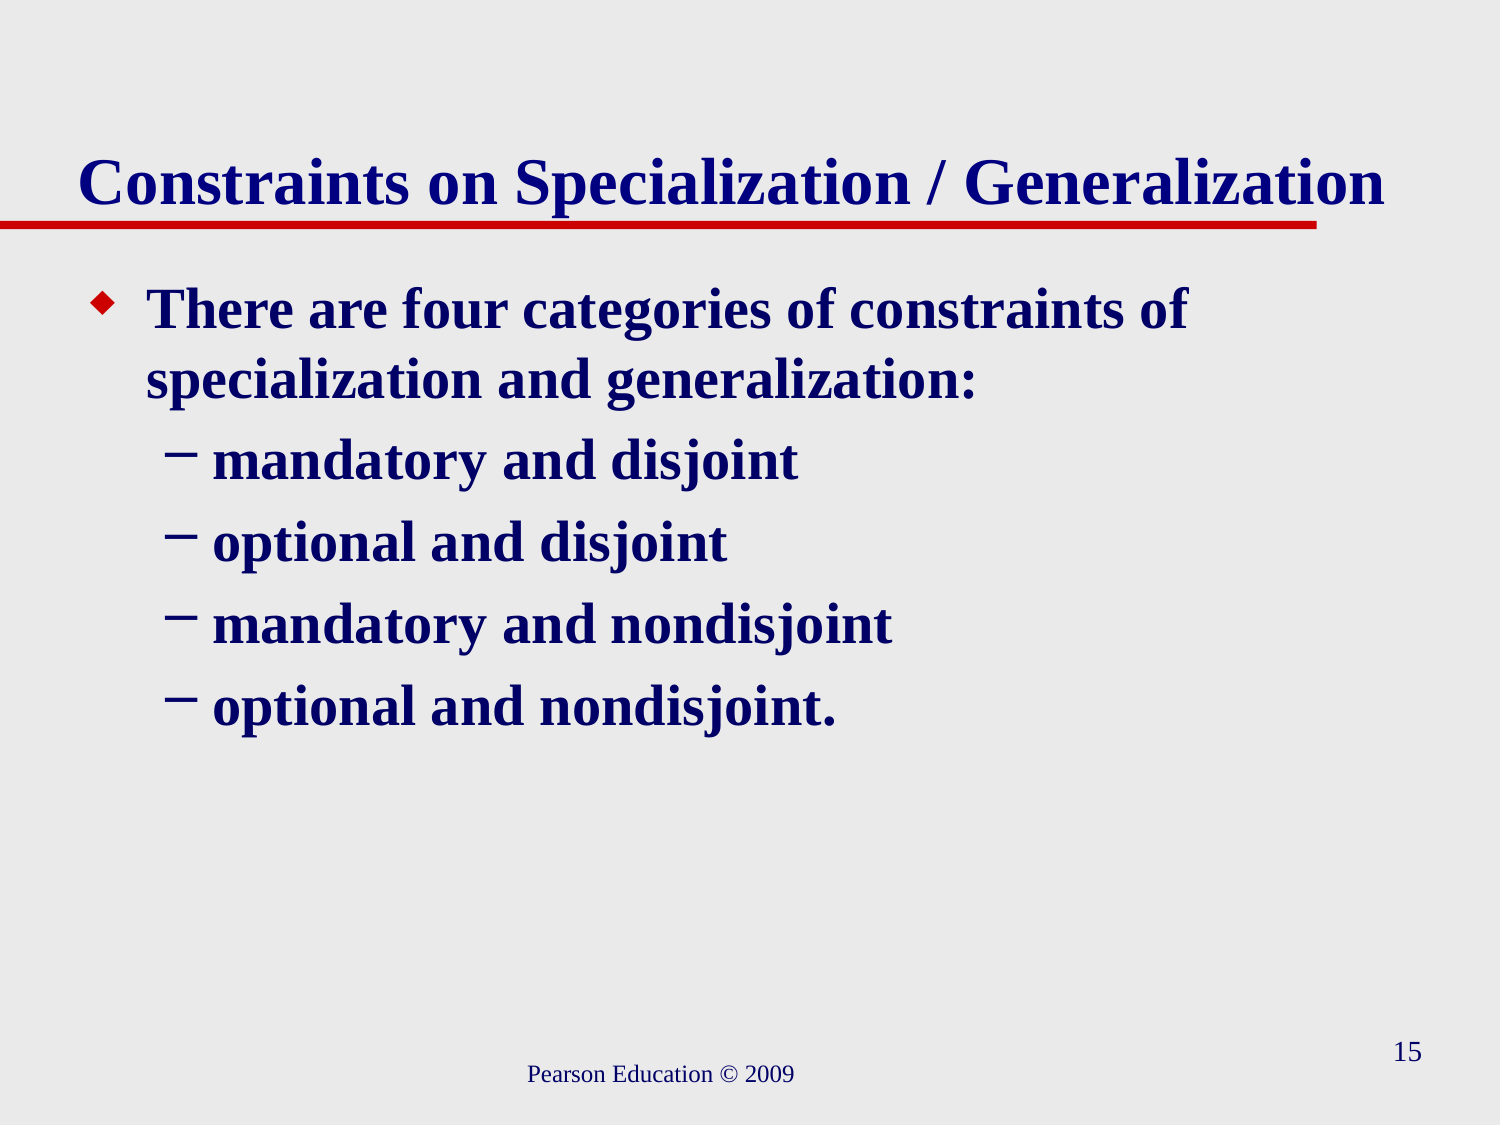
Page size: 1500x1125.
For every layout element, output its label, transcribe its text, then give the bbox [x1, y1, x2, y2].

list There are four categories of constraints of specialization and generalization: mandatory and disjoint optional and disjoint mandatory and nondisjoint optional and nondisjoint. [74, 262, 1343, 938]
text_box Pearson Education © 2009 [512, 1050, 1038, 1095]
title Constraints on Specialization / Generalization [62, 43, 1426, 226]
slide_number 15 [1124, 1012, 1438, 1088]
